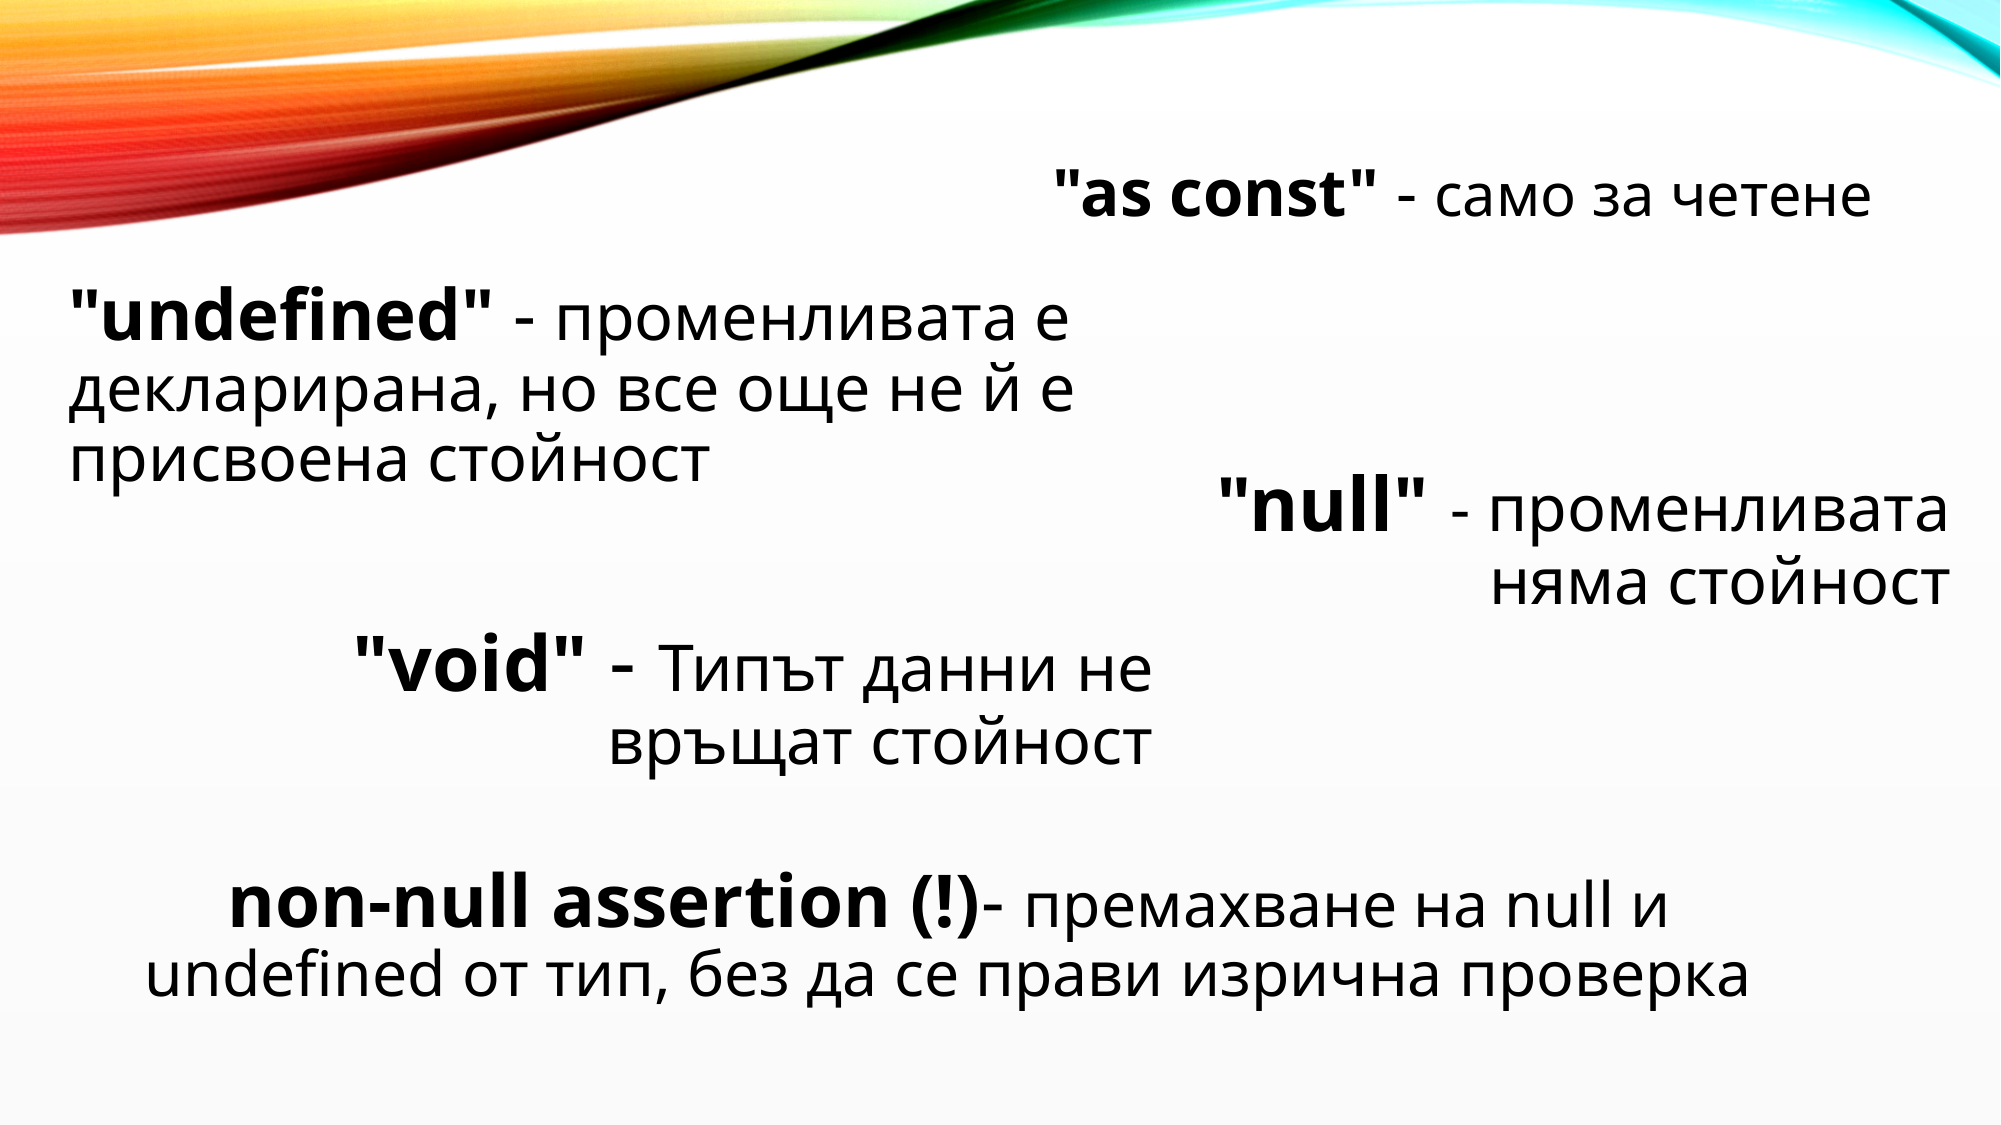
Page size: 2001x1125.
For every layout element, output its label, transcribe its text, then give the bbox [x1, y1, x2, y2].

list "null" - променливата няма стойност [1180, 453, 1966, 672]
text_box non-null assertion (!)- премахване на null и undefined от тип, без да се прави изрична проверка [107, 849, 1791, 1061]
picture [0, 0, 2000, 237]
text_box "undefined" - променливата е декларирана, но все още не й е присвоена стойност [53, 264, 1249, 601]
title "as const" - само за четене [1031, 108, 1893, 276]
text_box "void" - Типът данни не връщат стойност [283, 604, 1169, 794]
